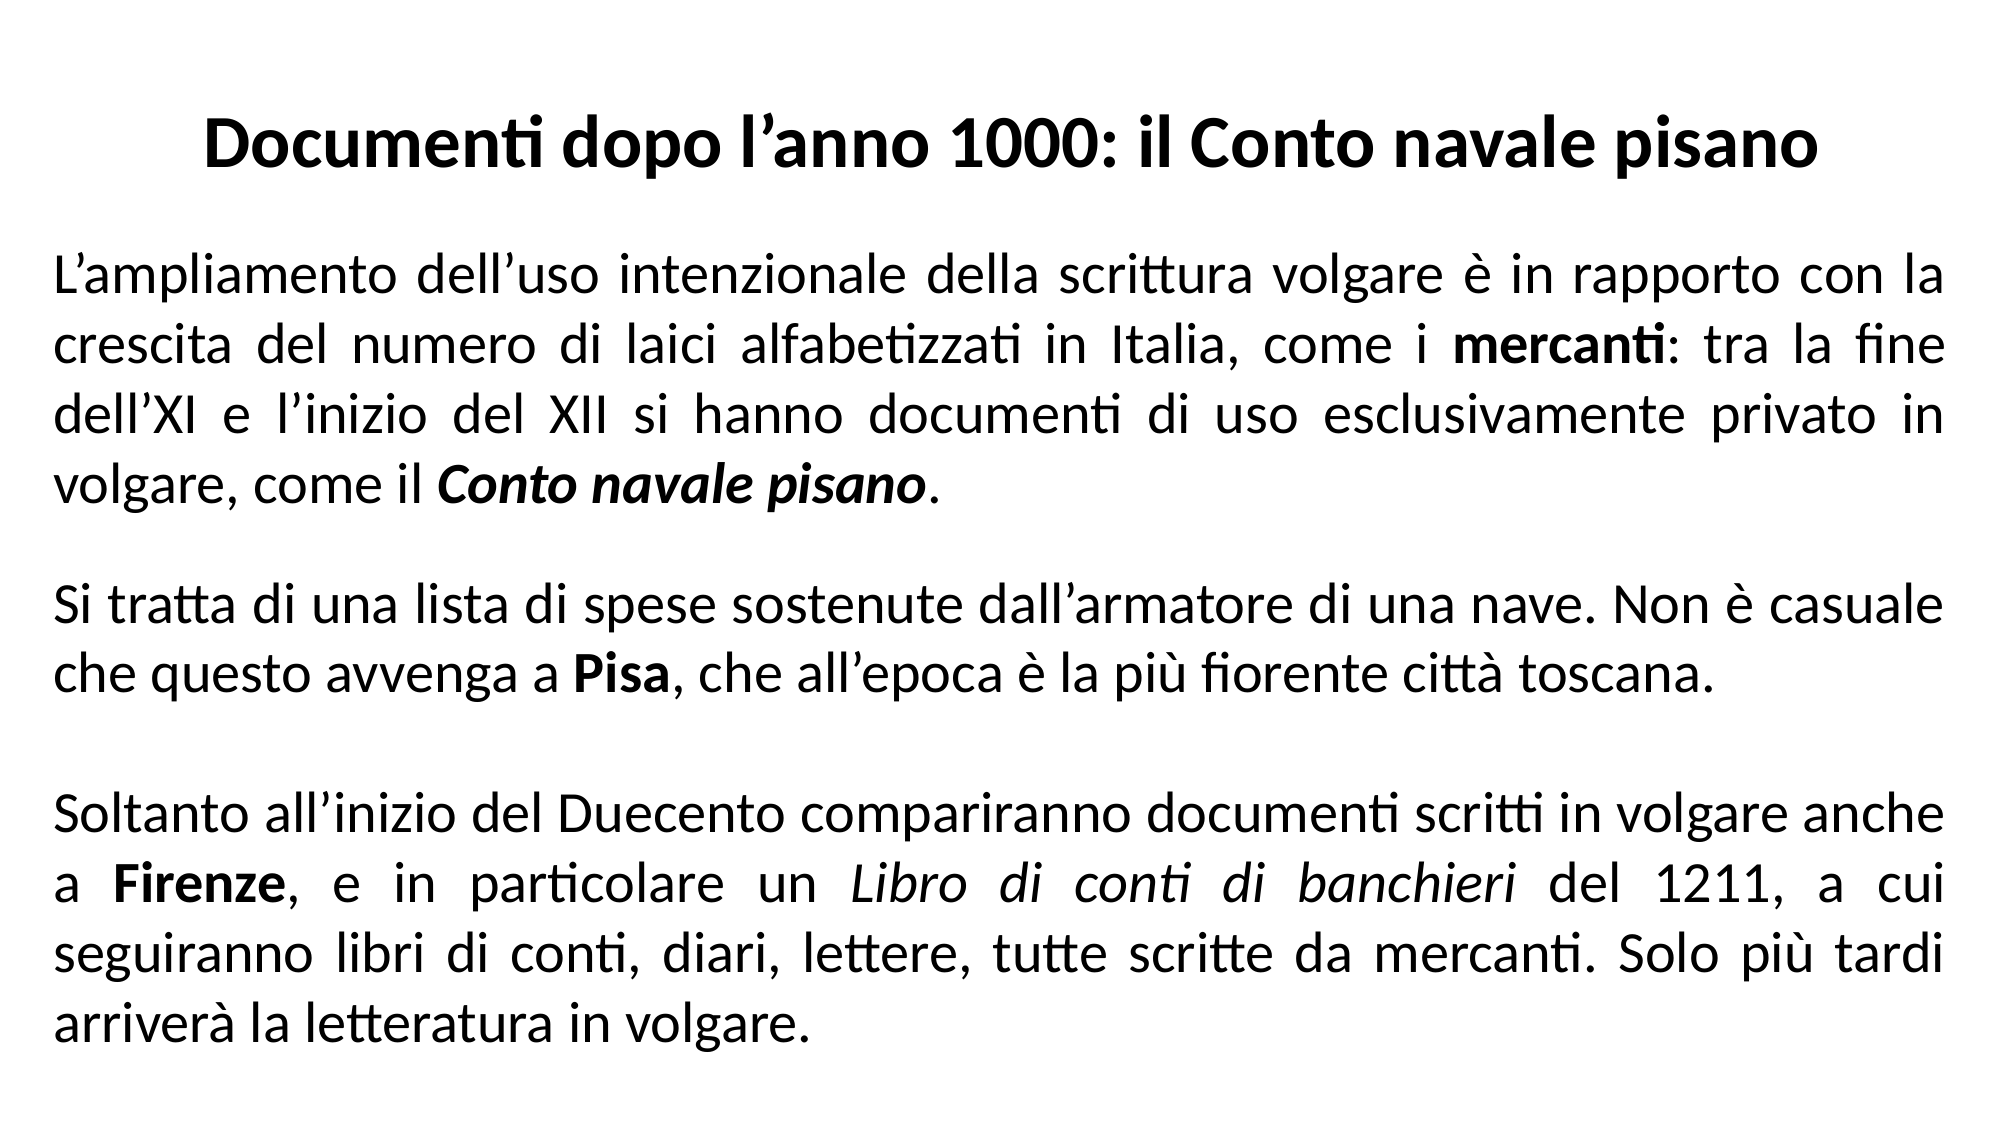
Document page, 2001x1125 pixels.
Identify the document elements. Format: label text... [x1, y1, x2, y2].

text_box L’ampliamento dell’uso intenzionale della scrittura volgare è in rapporto con la crescita del numero di laici alfabetizzati in Italia, come i mercanti: tra la fine dell’XI e l’inizio del XII si hanno documenti di uso esclusivamente privato in volgare, come il Conto navale pisano. Si tratta di una lista di spese sostenute dall’armatore di una nave. Non è casuale che questo avvenga a Pisa, che all’epoca è la più fiorente città toscana. Soltanto all’inizio del Duecento compariranno documenti scritti in volgare anche a Firenze, e in particolare un Libro di conti di banchieri del 1211, a cui seguiranno libri di conti, diari, lettere, tutte scritte da mercanti. Solo più tardi arriverà la letteratura in volgare. [38, 227, 1962, 1062]
text_box Documenti dopo l’anno 1000: il Conto navale pisano [160, 84, 1865, 190]
